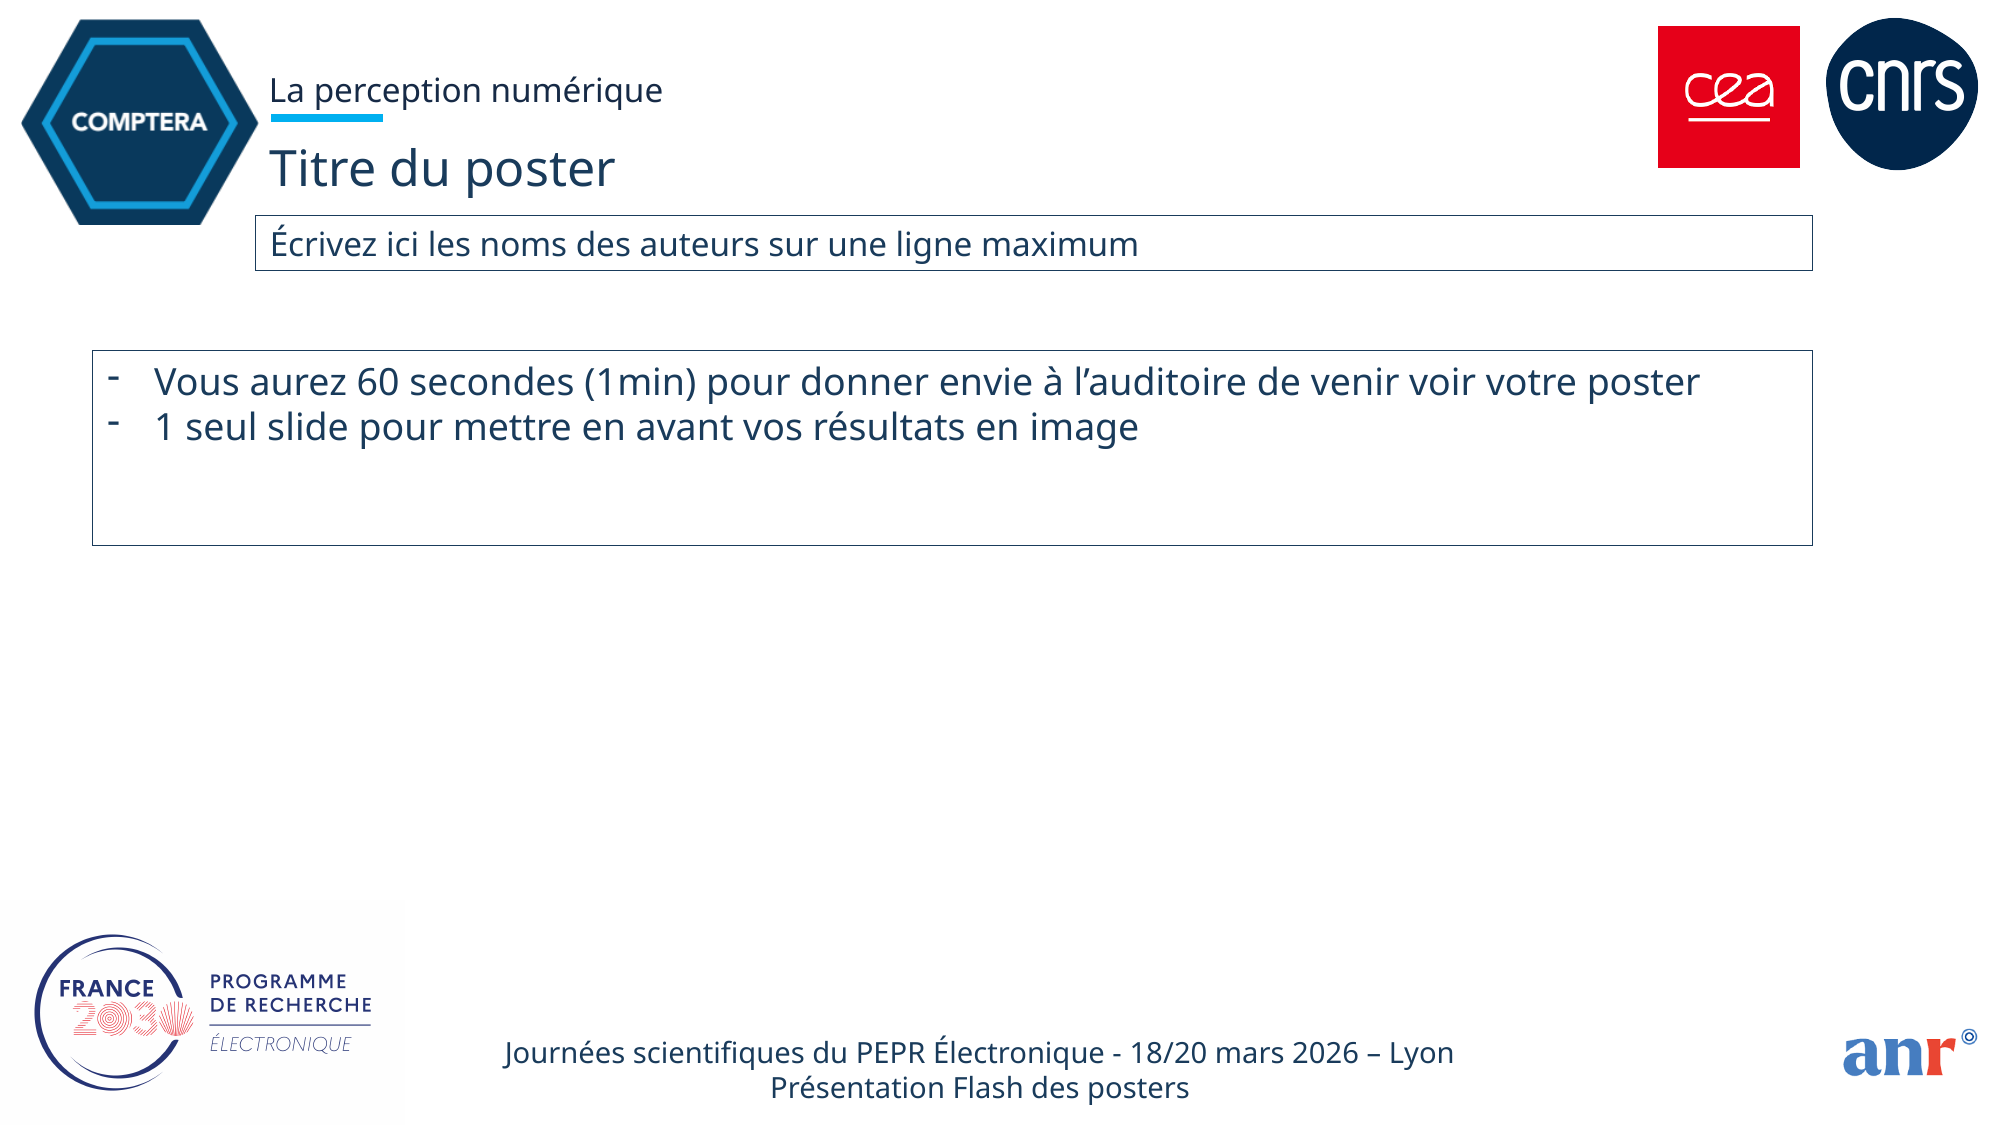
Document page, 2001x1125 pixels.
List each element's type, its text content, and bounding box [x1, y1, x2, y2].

picture [1823, 16, 1981, 172]
text_box Titre du poster [255, 135, 1315, 215]
picture [0, 900, 405, 1125]
picture [1839, 982, 1981, 1124]
text_box Vous aurez 60 secondes (1min) pour donner envie à l’auditoire de venir voir votre poster 1 seul slide pour mettre en avant vos résultats en image [92, 350, 1813, 546]
text_box Écrivez ici les noms des auteurs sur une ligne maximum [255, 215, 1813, 271]
picture [1658, 26, 1800, 168]
